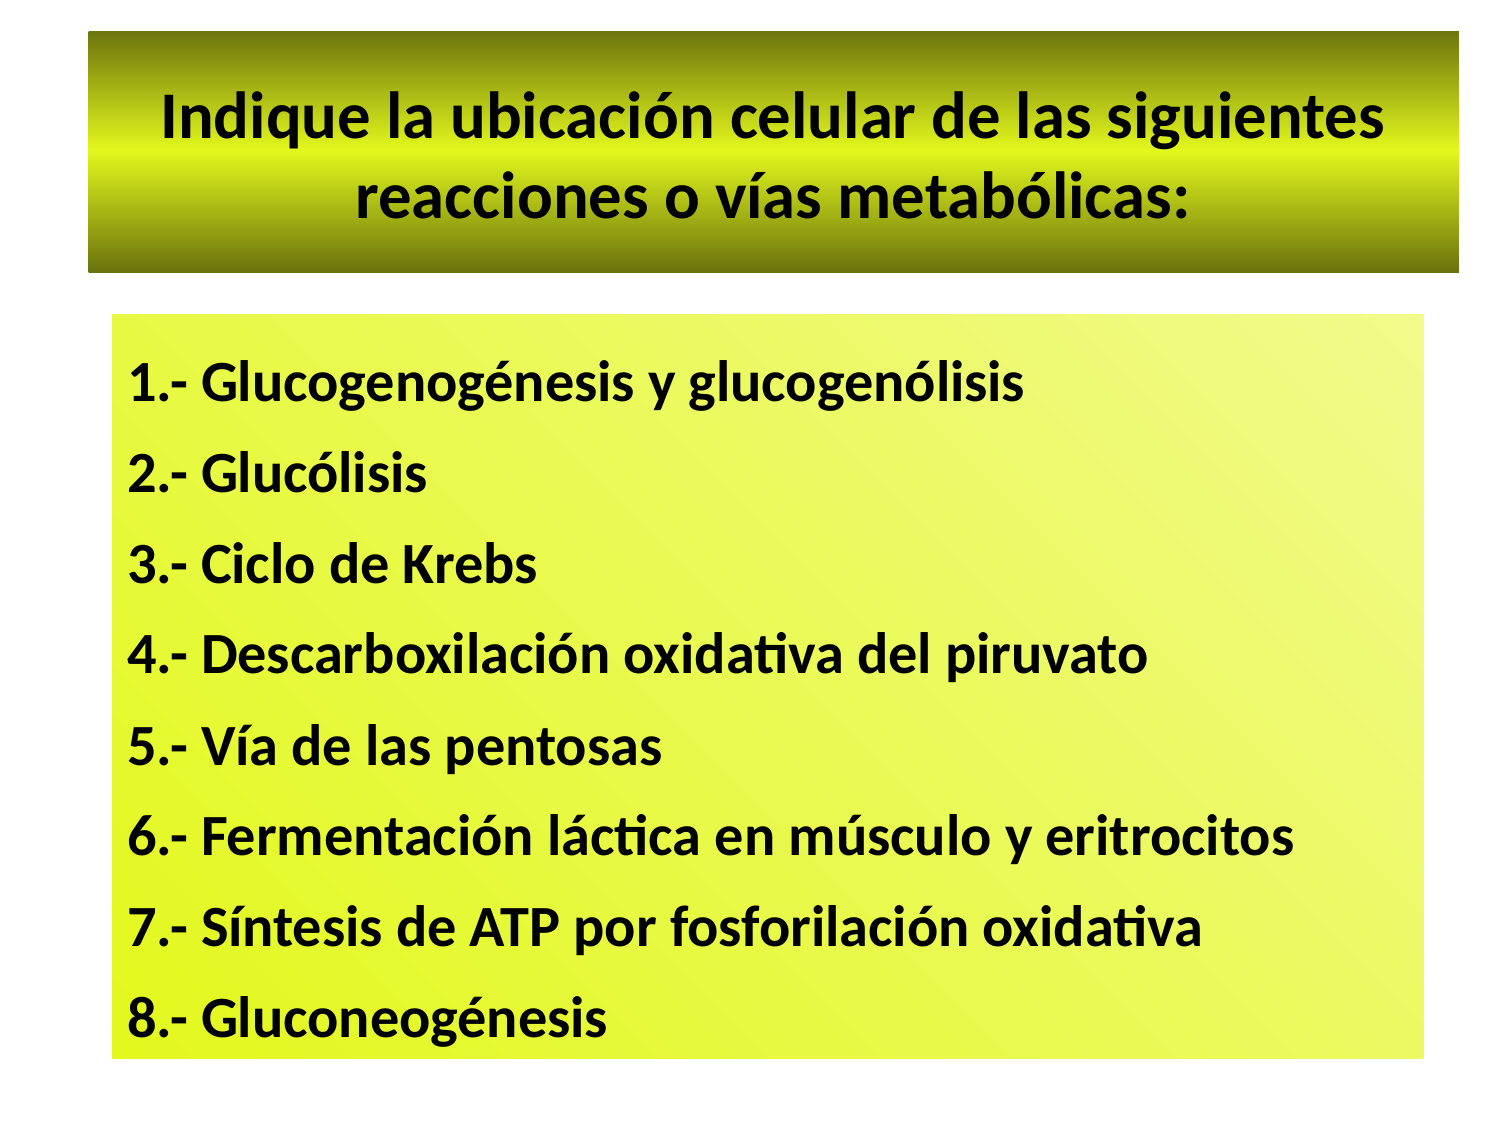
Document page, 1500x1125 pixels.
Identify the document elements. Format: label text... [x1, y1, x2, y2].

title Indique la ubicación celular de las siguientes reacciones o vías metabólicas: [88, 31, 1459, 273]
subtitle 1.- Glucogenogénesis y glucogenólisis 2.- Glucólisis 3.- Ciclo de Krebs 4.- Descarboxilación oxidativa del piruvato 5.- Vía de las pentosas 6.- Fermentación láctica en músculo y eritrocitos 7.- Síntesis de ATP por fosforilación oxidativa 8.- Gluconeogénesis [112, 314, 1424, 1059]
